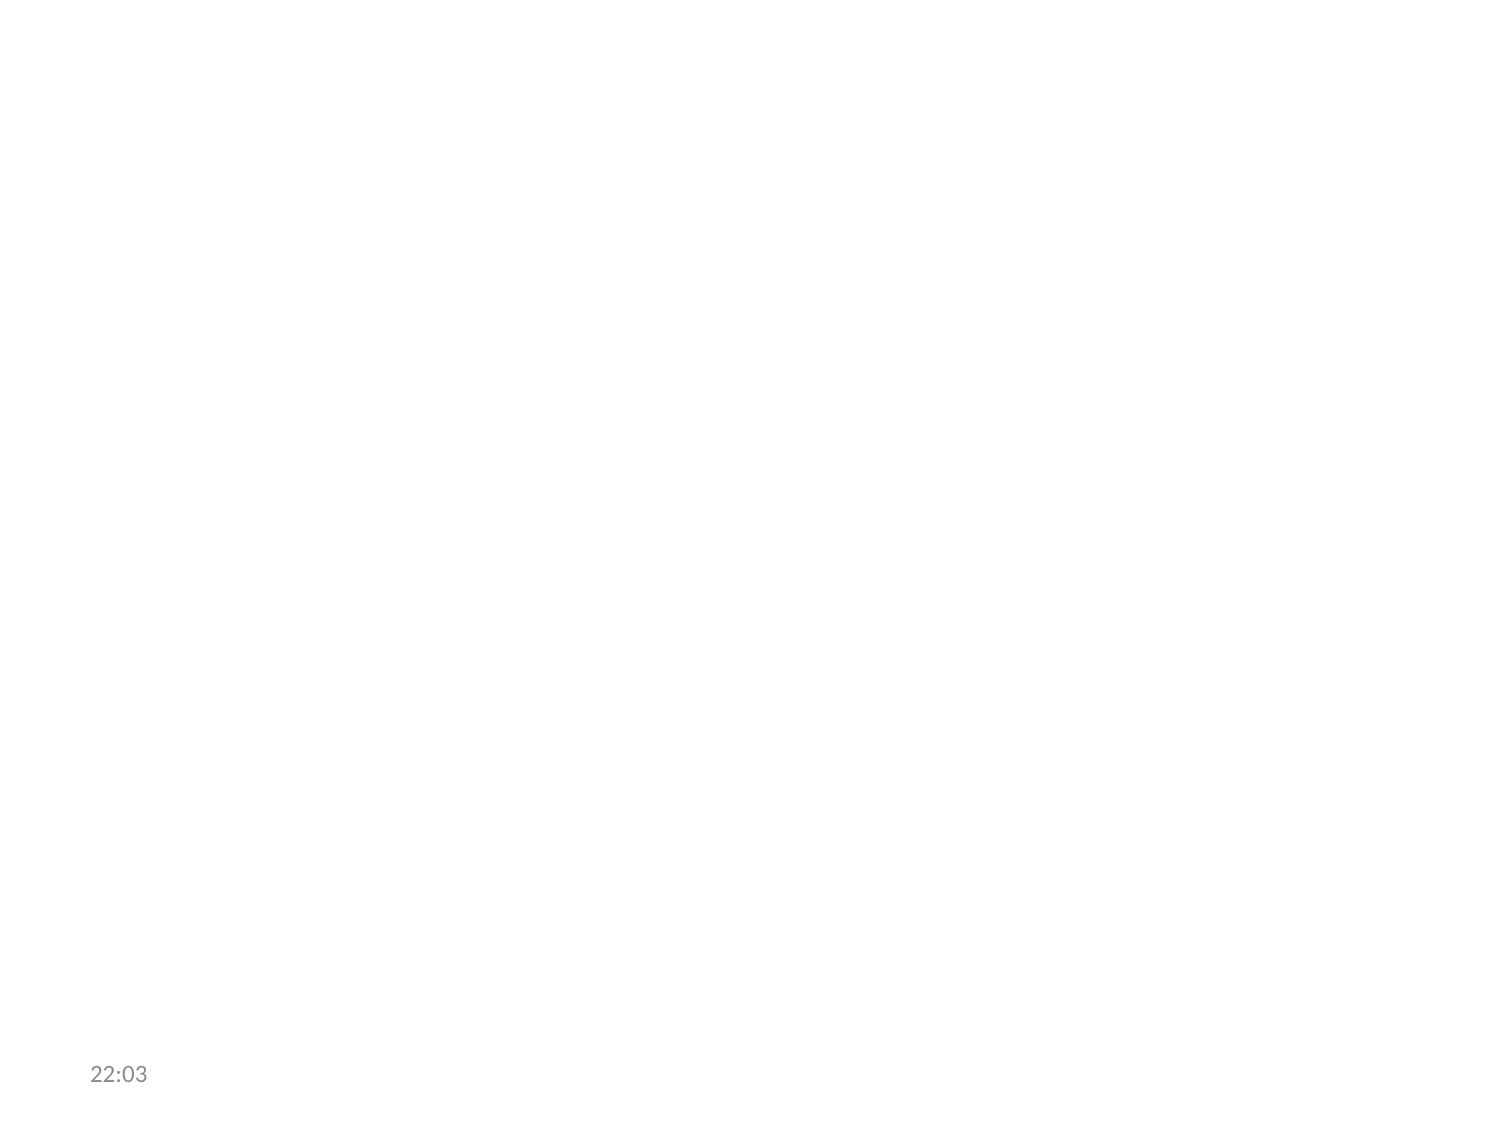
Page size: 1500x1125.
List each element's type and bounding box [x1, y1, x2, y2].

slide_number [75, 1042, 425, 1103]
